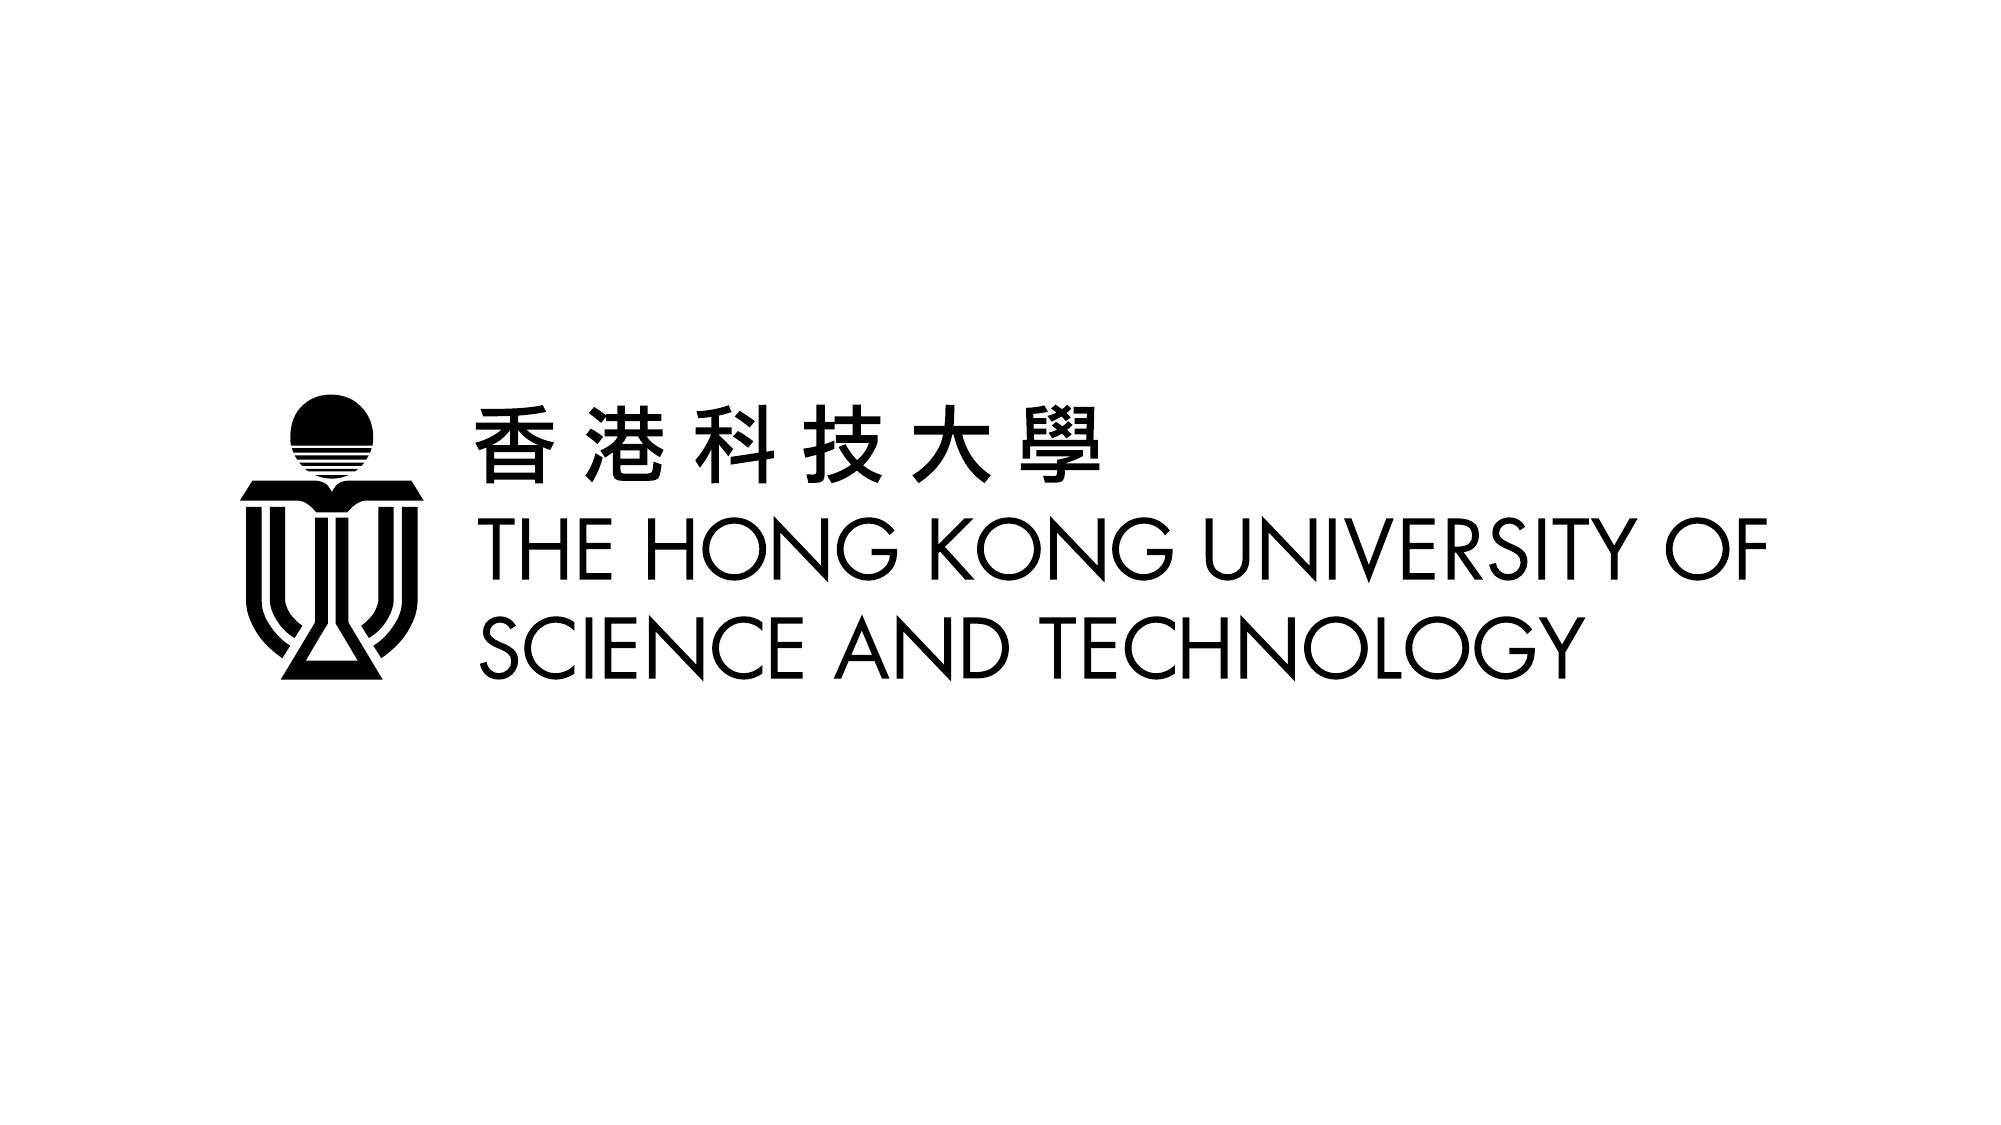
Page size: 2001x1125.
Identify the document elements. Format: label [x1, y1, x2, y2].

text_box [239, 394, 1767, 682]
